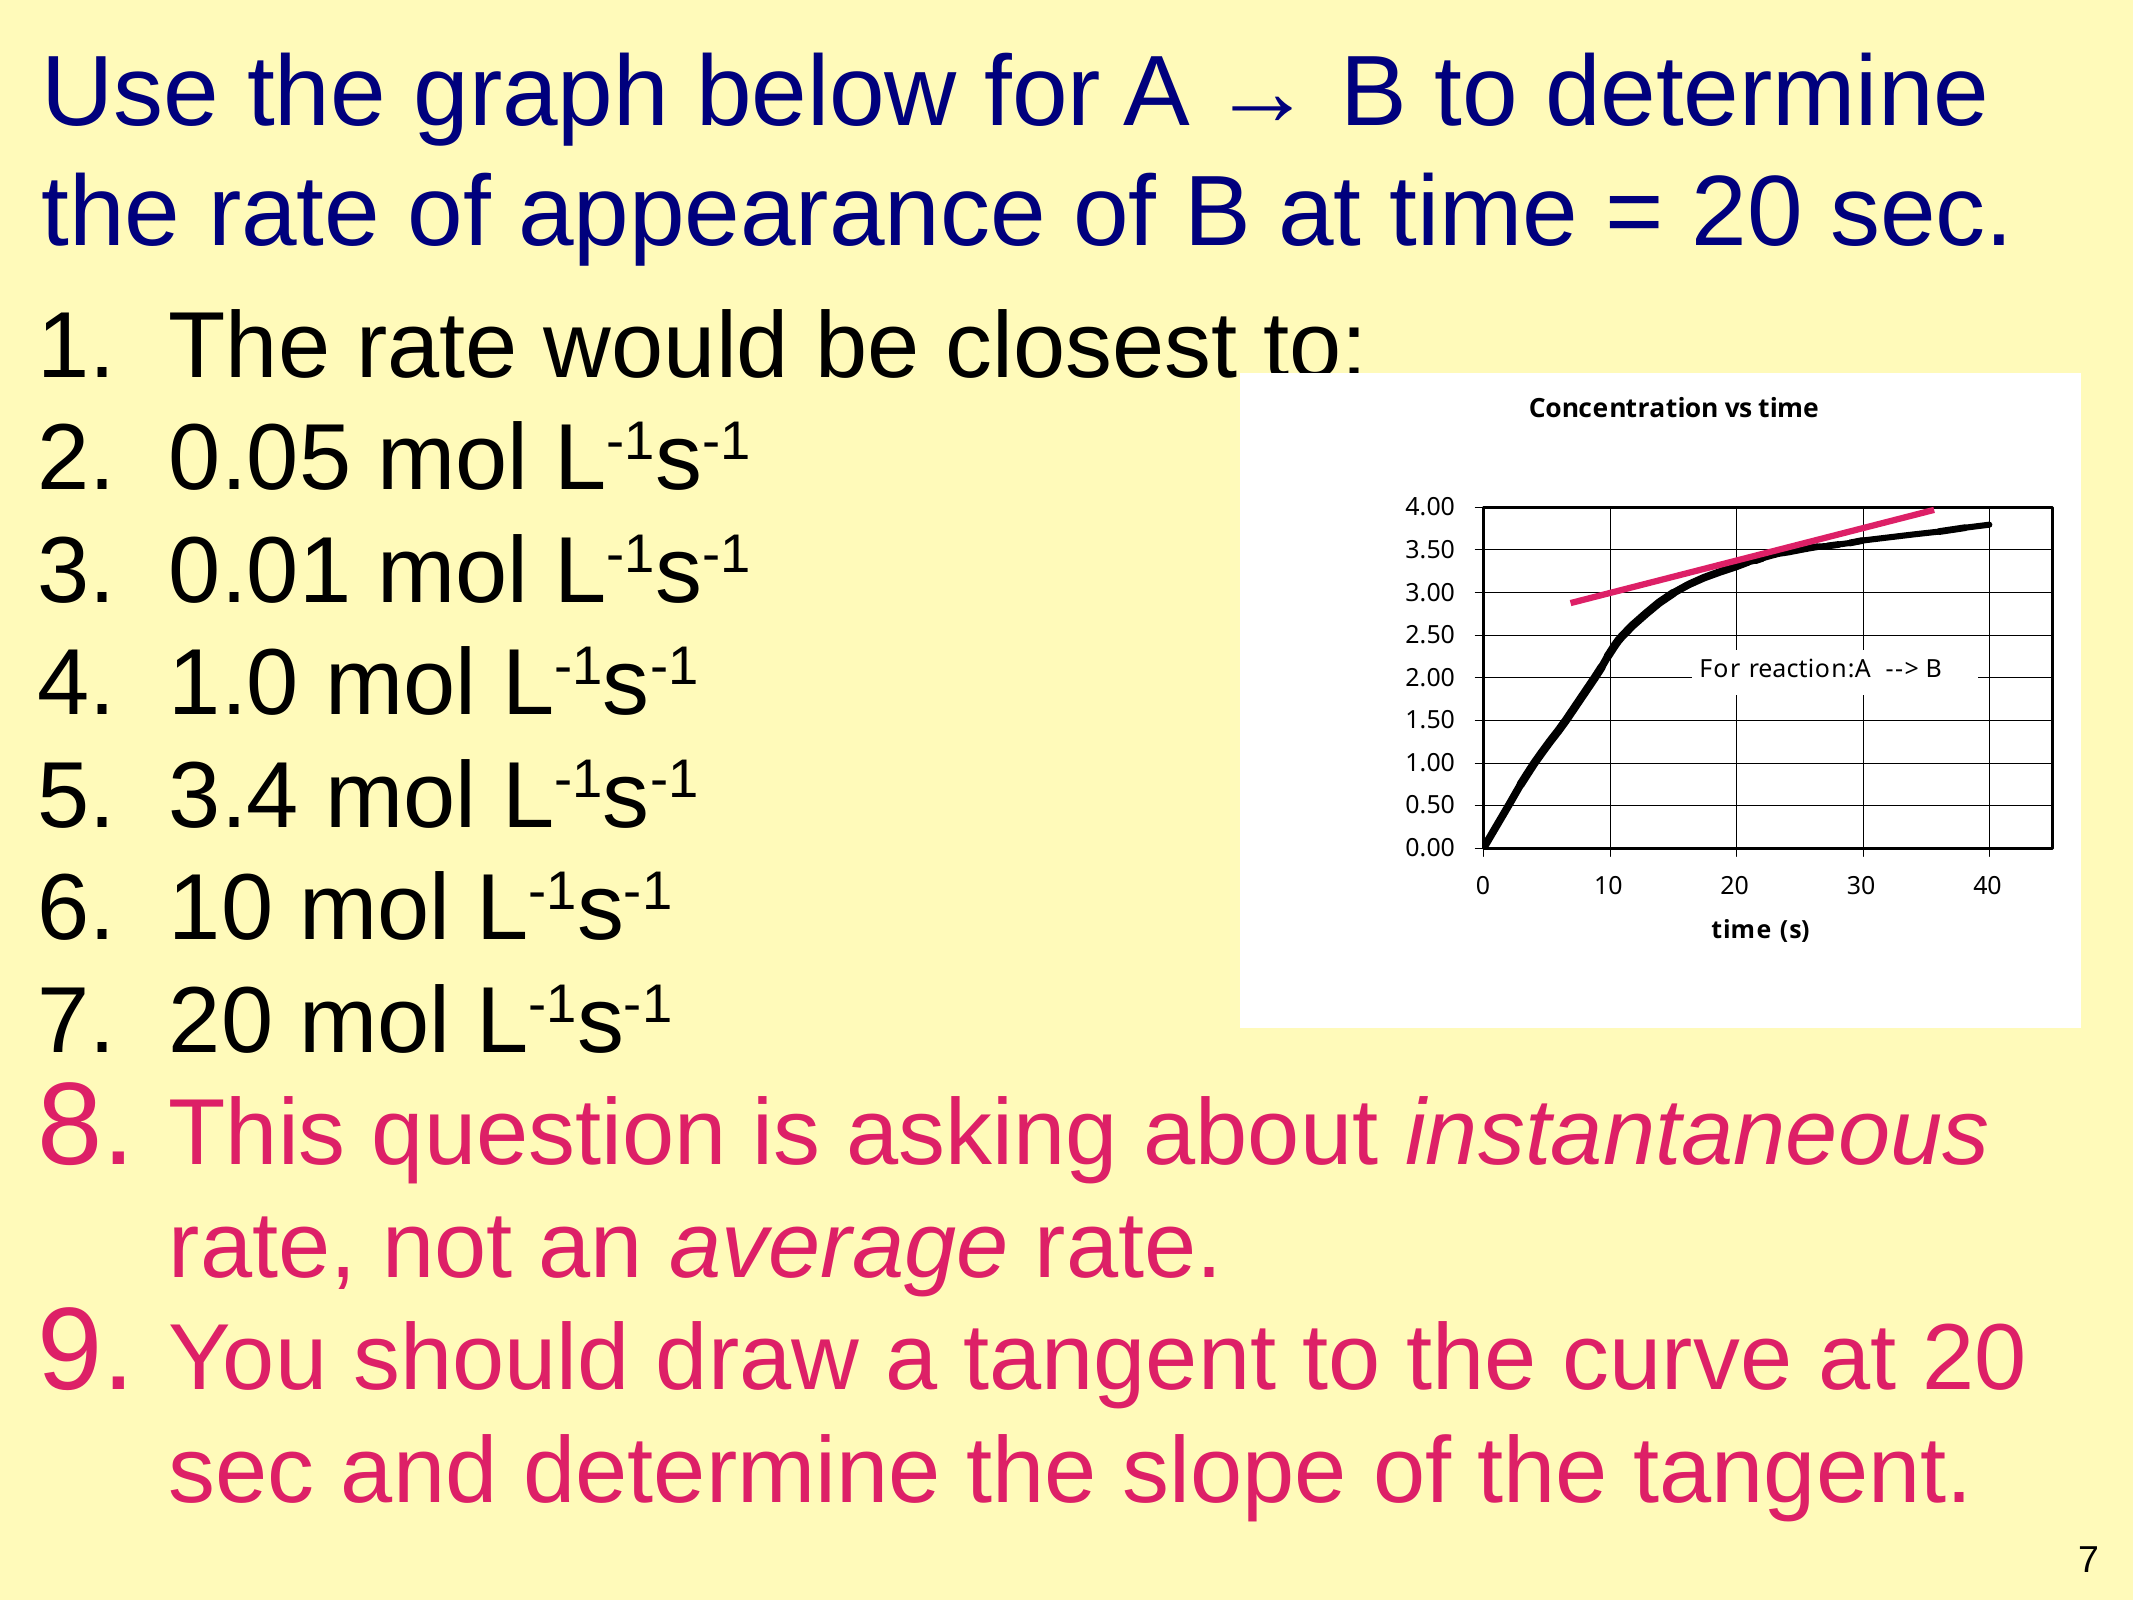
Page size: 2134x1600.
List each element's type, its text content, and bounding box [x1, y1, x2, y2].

picture [1227, 360, 2094, 1040]
title Use the graph below for A → B to determine the rate of appearance of B at time = 20 sec. [32, 16, 2113, 274]
list The rate would be closest to: 0.05 mol L-1s-1 0.01 mol L-1s-1 1.0 mol L-1s-1 3.4 mol L-1s-1 10 mol L-1s-1 20 mol L-1s-1 This question is asking about instantaneous rate, not an average rate. You should draw a tangent to the curve at 20 sec and determine the slope of the tangent. [28, 274, 2116, 1576]
slide_number 7 [2057, 1526, 2120, 1586]
